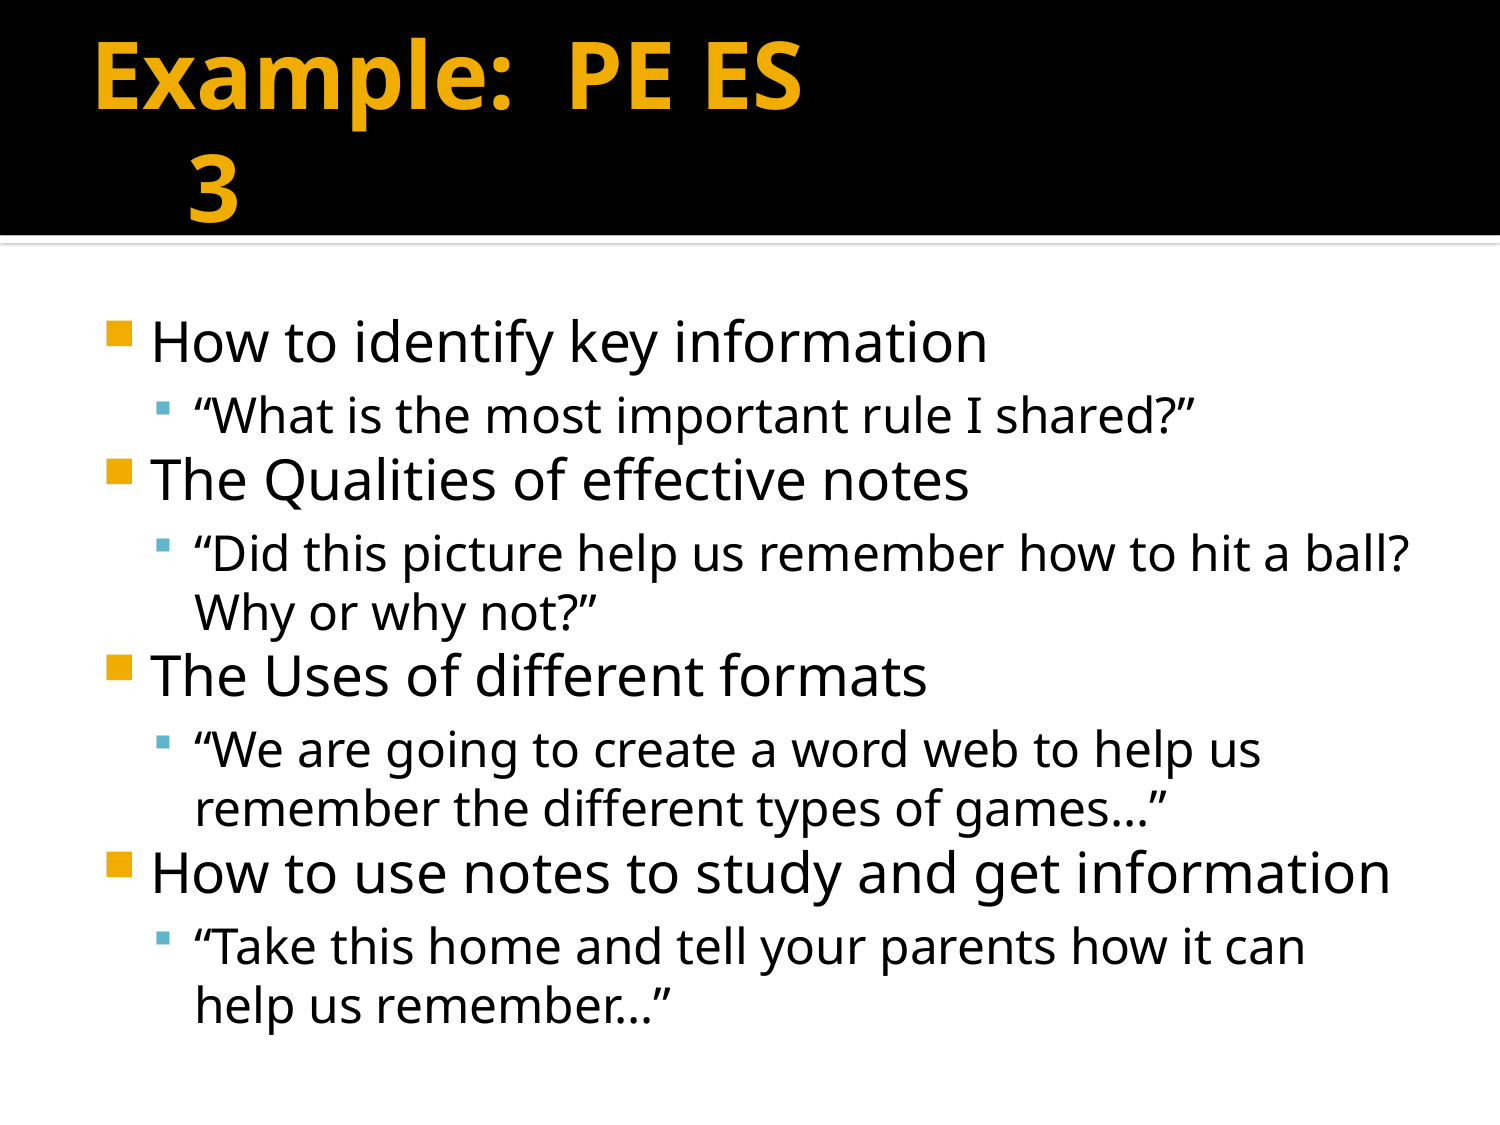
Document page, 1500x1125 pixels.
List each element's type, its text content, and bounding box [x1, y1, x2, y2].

title Example: PE ES 3 [75, 25, 1425, 231]
list How to identify key information “What is the most important rule I shared?” The Qualities of effective notes “Did this picture help us remember how to hit a ball? Why or why not?” The Uses of different formats “We are going to create a word web to help us remember the different types of games…” How to use notes to study and get information “Take this home and tell your parents how it can help us remember…” [75, 291, 1425, 1050]
